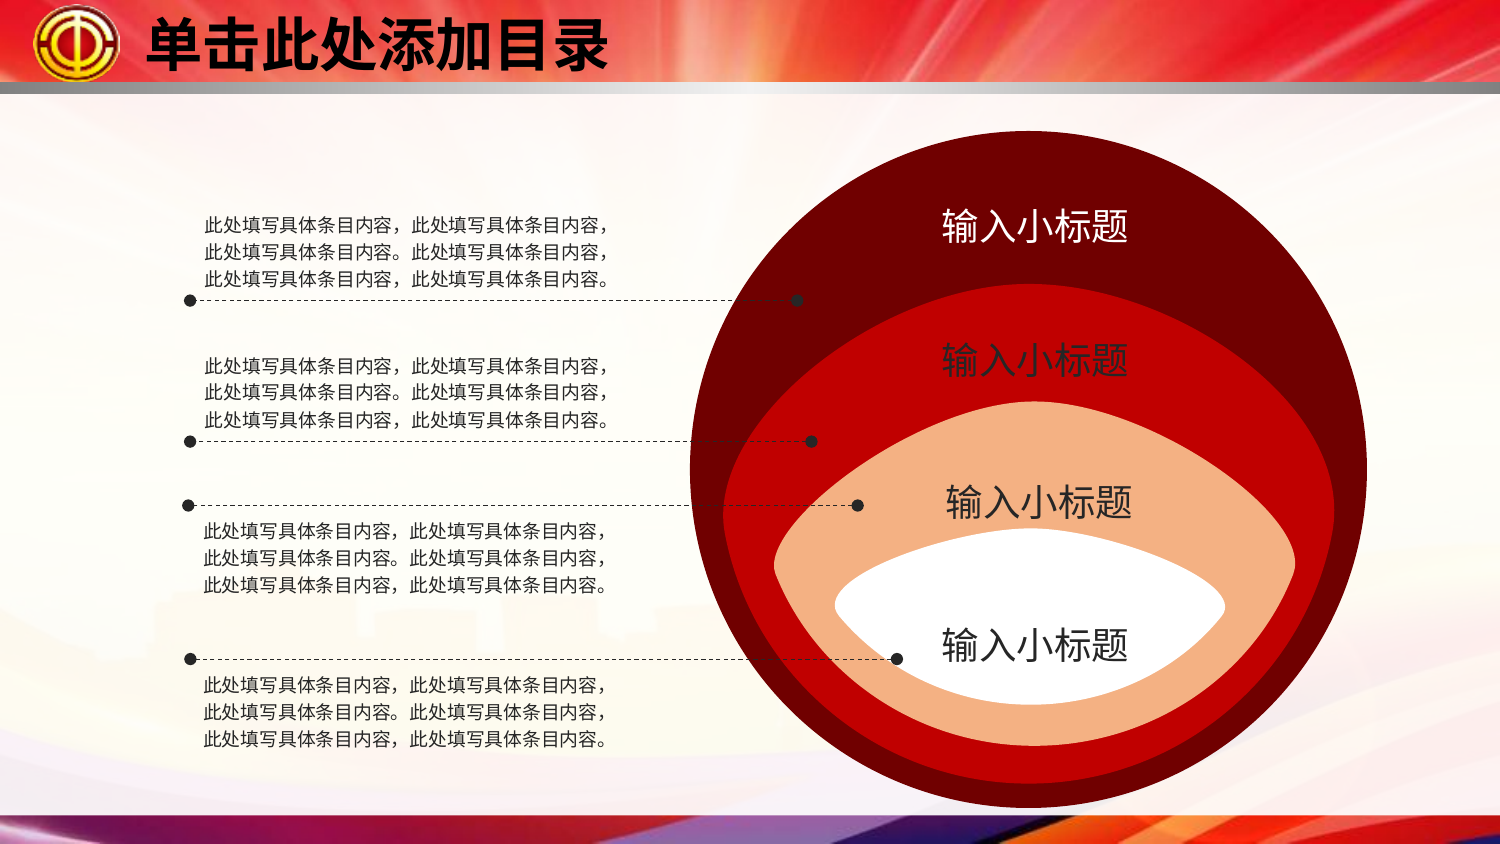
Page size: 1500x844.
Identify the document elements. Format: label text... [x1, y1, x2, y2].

text_box 输入小标题 [927, 195, 1145, 256]
text_box 输入小标题 [927, 614, 1145, 675]
text_box 此处填写具体条目内容，此处填写具体条目内容，此处填写具体条目内容。此处填写具体条目内容，此处填写具体条目内容，此处填写具体条目内容。 [188, 507, 648, 604]
text_box [691, 130, 1367, 808]
text_box 此处填写具体条目内容，此处填写具体条目内容，此处填写具体条目内容。此处填写具体条目内容，此处填写具体条目内容，此处填写具体条目内容。 [190, 201, 650, 298]
text_box 输入小标题 [927, 330, 1145, 390]
text_box 此处填写具体条目内容，此处填写具体条目内容，此处填写具体条目内容。此处填写具体条目内容，此处填写具体条目内容，此处填写具体条目内容。 [190, 342, 650, 439]
text_box [834, 545, 1226, 705]
text_box [689, 442, 745, 505]
text_box [723, 283, 1335, 784]
picture [0, 0, 1500, 82]
text_box 此处填写具体条目内容，此处填写具体条目内容，此处填写具体条目内容。此处填写具体条目内容，此处填写具体条目内容，此处填写具体条目内容。 [188, 662, 648, 758]
text_box 输入小标题 [930, 471, 1148, 577]
text_box [774, 401, 1296, 746]
picture [0, 816, 1500, 844]
